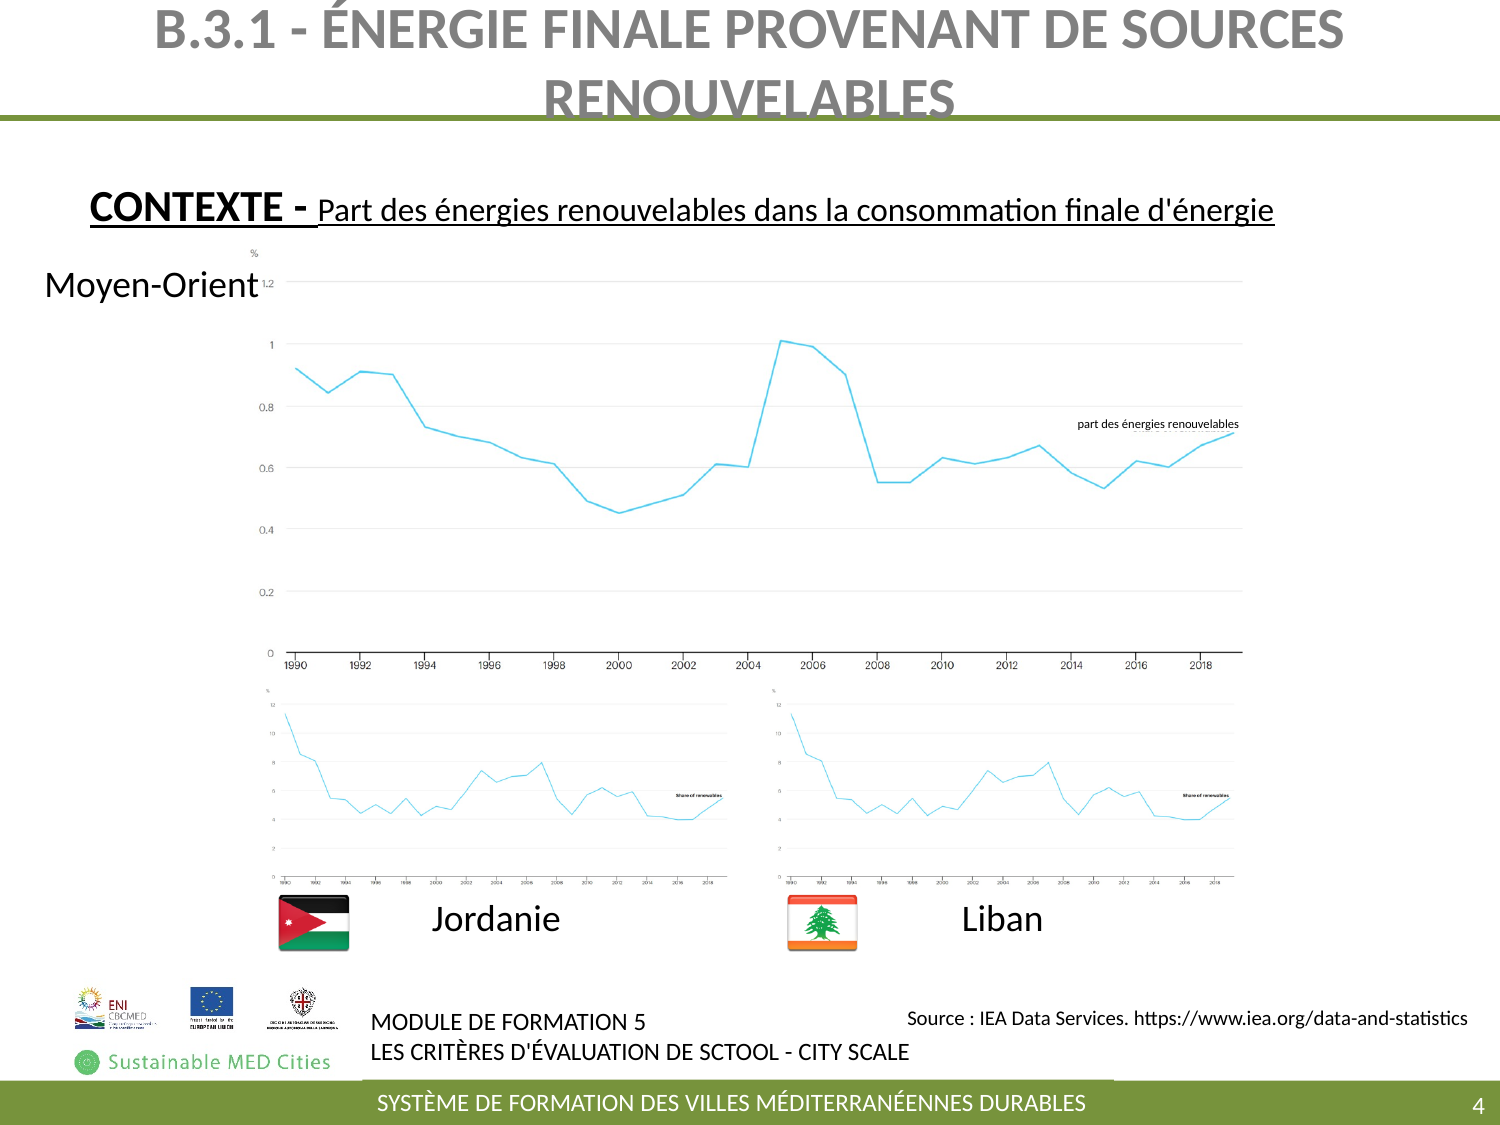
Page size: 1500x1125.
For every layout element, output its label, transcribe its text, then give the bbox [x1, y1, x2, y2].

text_box Moyen-Orient [29, 252, 233, 313]
title B.3.1 - ÉNERGIE FINALE PROVENANT DE SOURCES RENOUVELABLES [0, 0, 1500, 121]
text_box Source : IEA Data Services. https://www.iea.org/data-and-statistics [892, 996, 1485, 1037]
slide_number 4 [1399, 1074, 1500, 1125]
text_box SYSTÈME DE FORMATION DES VILLES MÉDITERRANÉENNES DURABLES [362, 1079, 1114, 1125]
picture [62, 978, 356, 1080]
text_box CONTEXTE - Part des énergies renouvelables dans la consommation finale d'énergie [74, 169, 1425, 270]
text_box Liban [947, 900, 1059, 947]
text_box Jordanie [417, 900, 576, 947]
picture [238, 243, 1262, 958]
